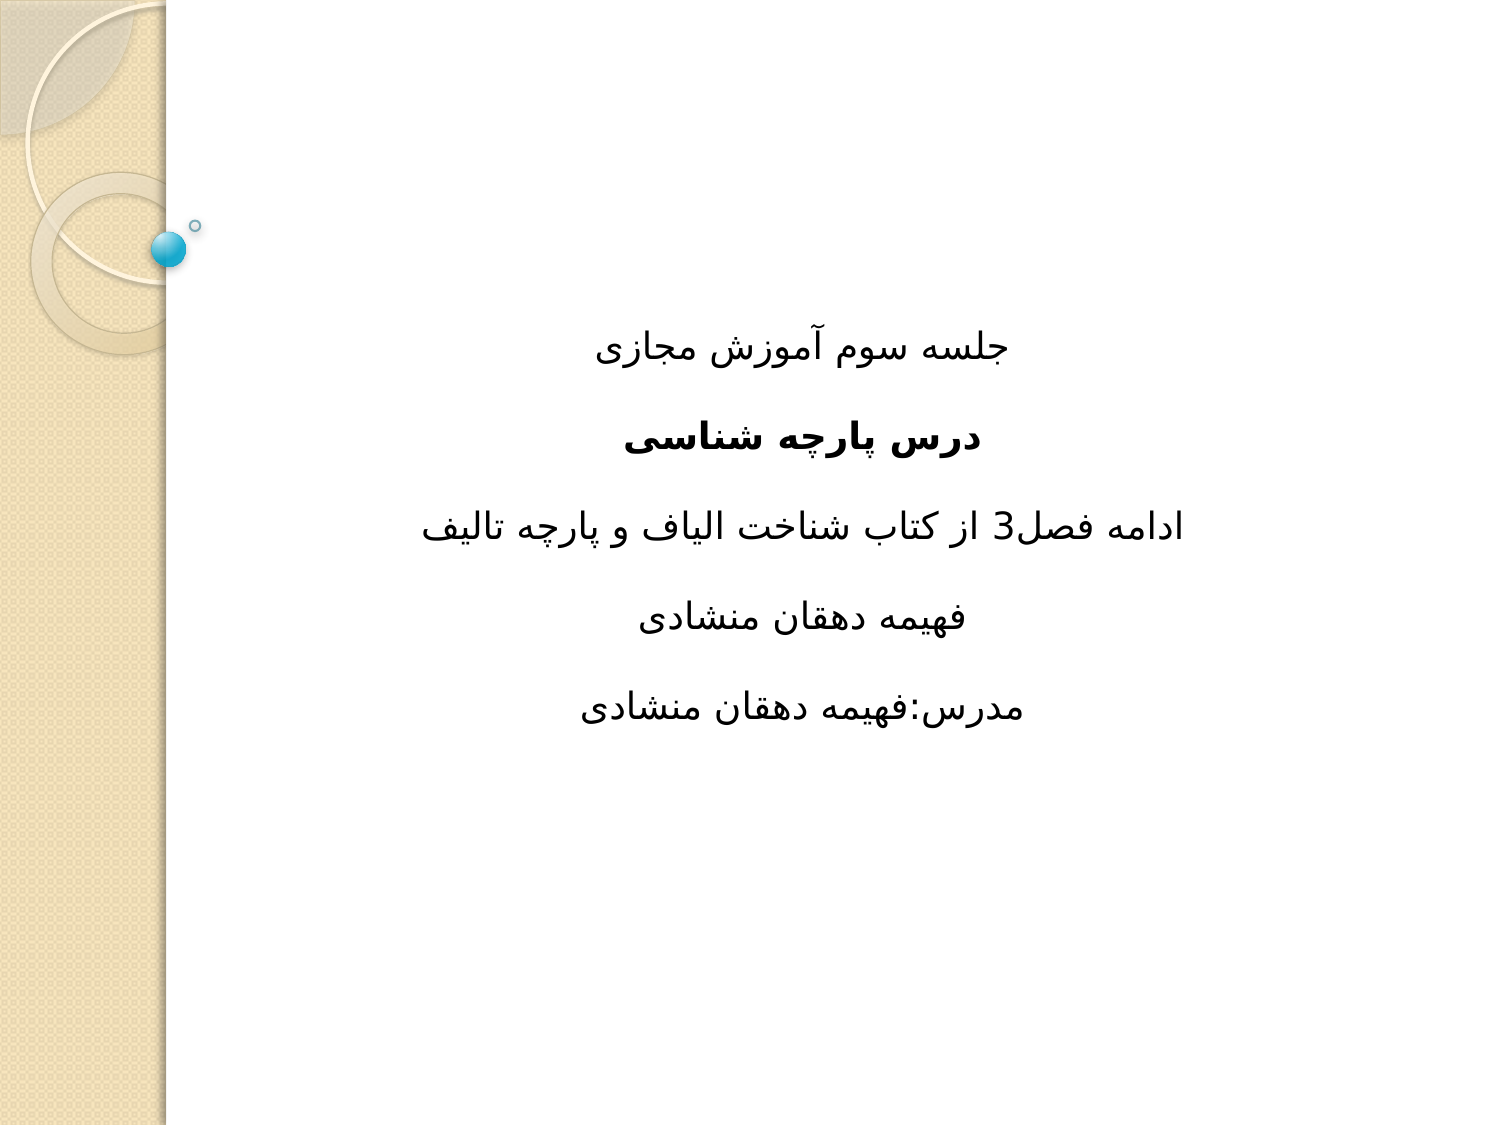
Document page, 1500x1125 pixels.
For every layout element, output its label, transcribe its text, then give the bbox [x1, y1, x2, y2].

text_box جلسه سوم آموزش مجازی درس پارچه شناسی ادامه فصل3 از کتاب شناخت الیاف و پارچه تالیف فهیمه دهقان منشادی مدرس:فهیمه دهقان منشادی [374, 269, 1231, 735]
